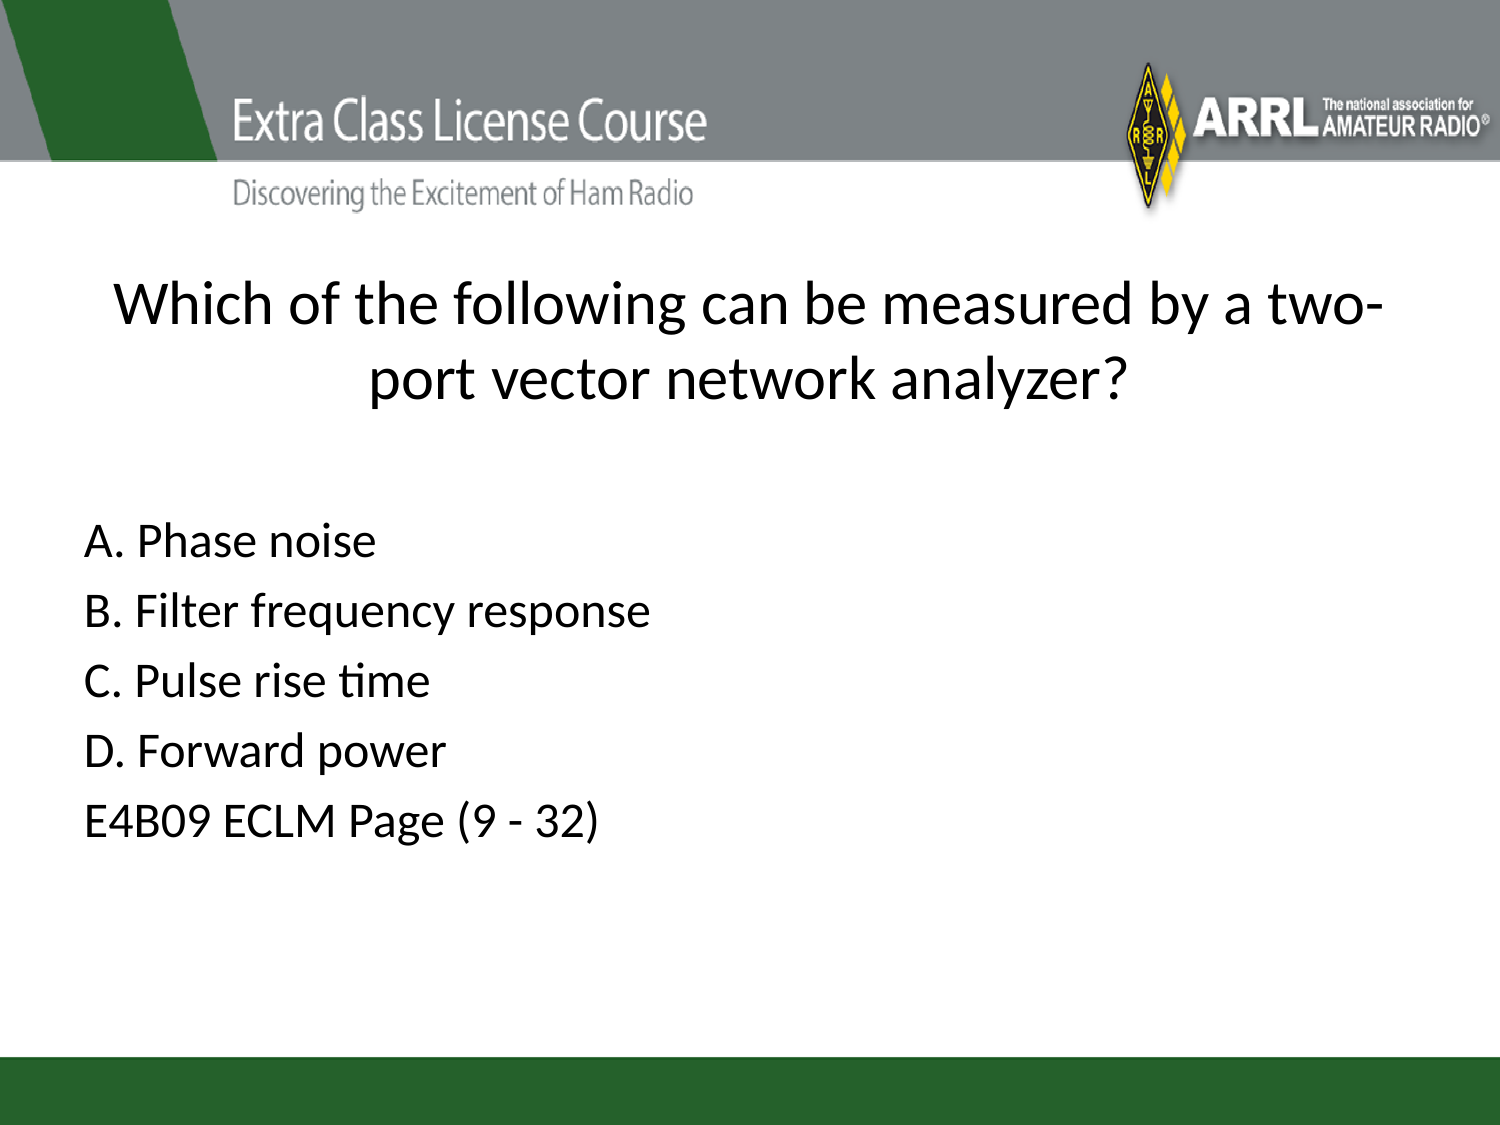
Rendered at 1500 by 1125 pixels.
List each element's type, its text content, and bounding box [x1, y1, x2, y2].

picture [0, 0, 1500, 1125]
title Which of the following can be measured by a two-port vector network analyzer? [75, 254, 1425, 435]
list A. Phase noise B. Filter frequency response C. Pulse rise time D. Forward power E4B09 ECLM Page (9 - 32) [69, 500, 1420, 950]
